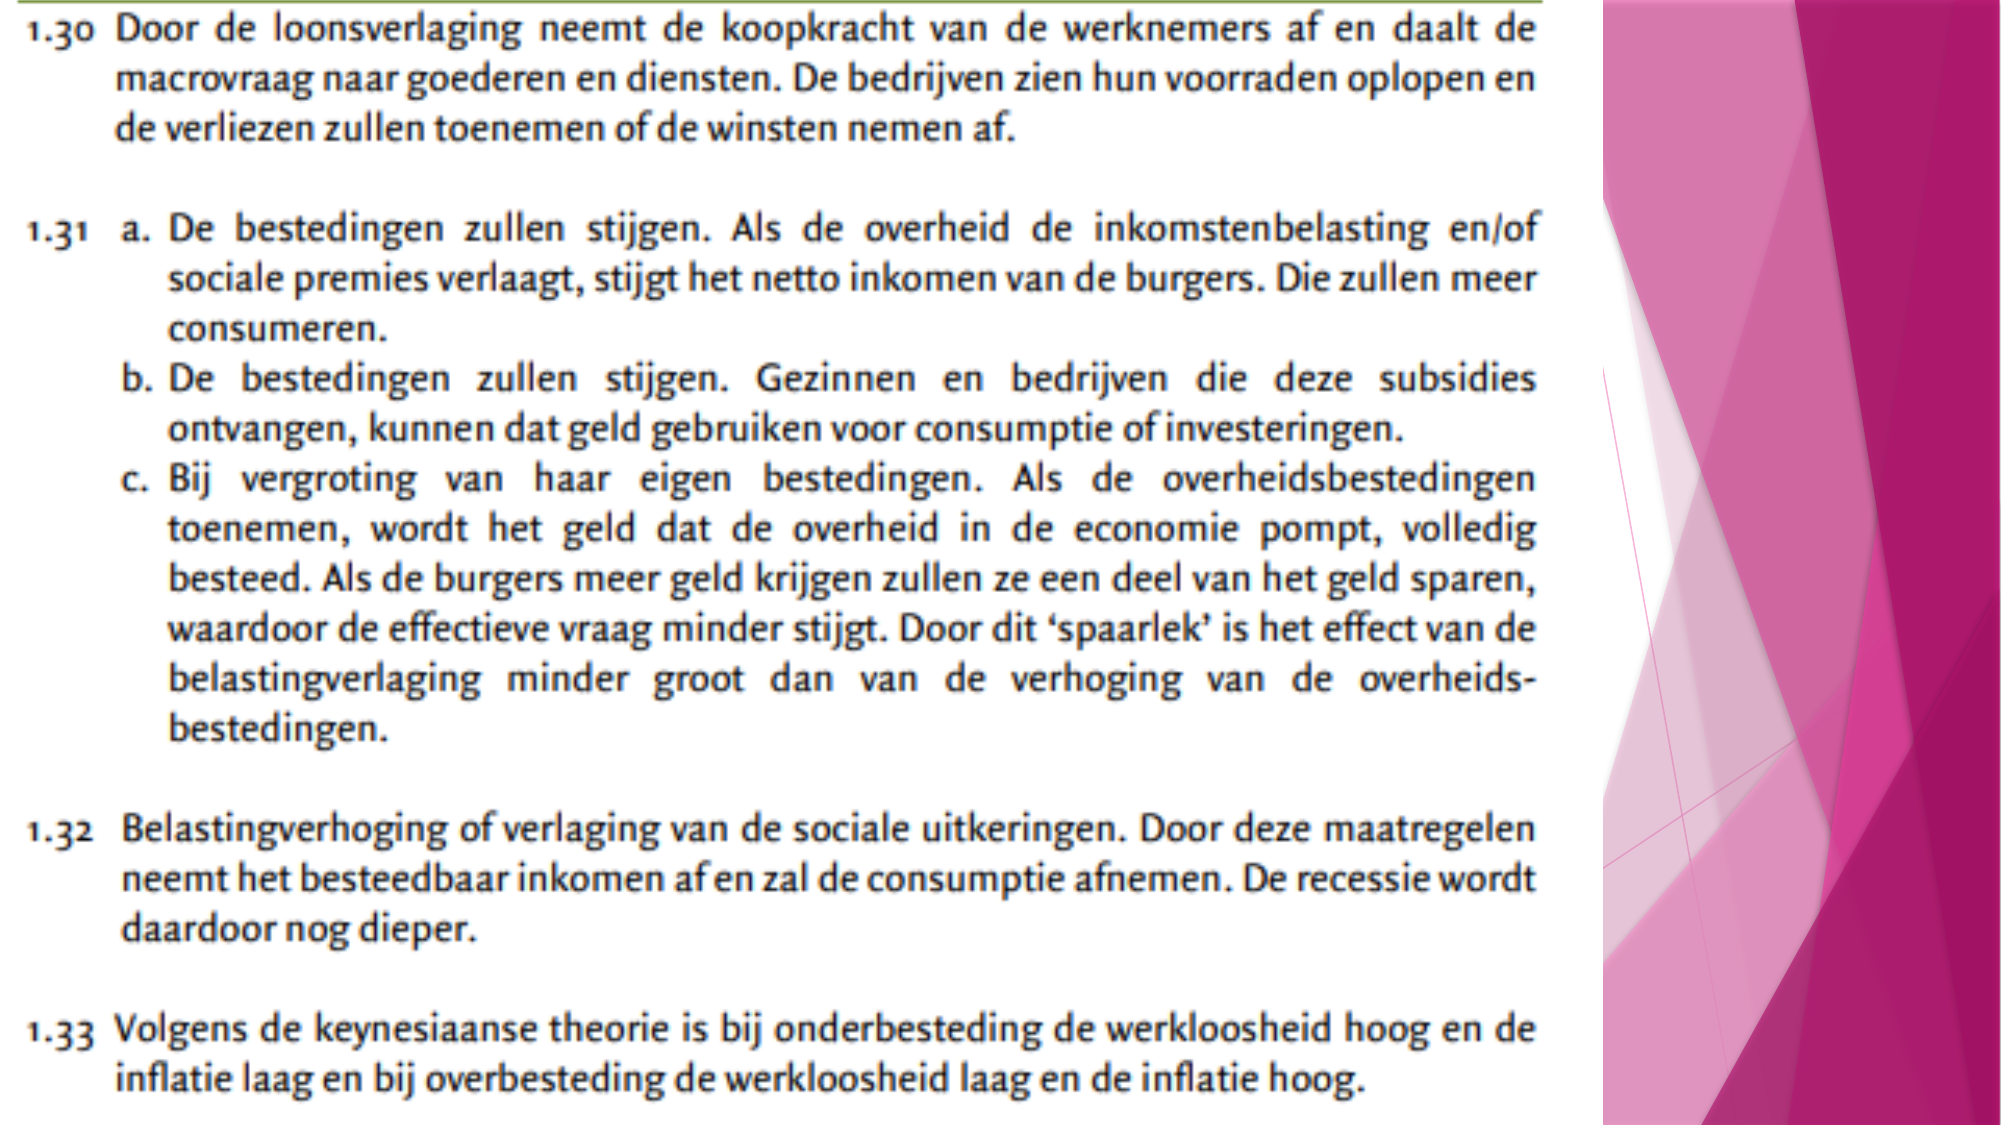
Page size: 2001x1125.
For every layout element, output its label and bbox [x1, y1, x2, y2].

picture [0, 0, 1604, 1125]
